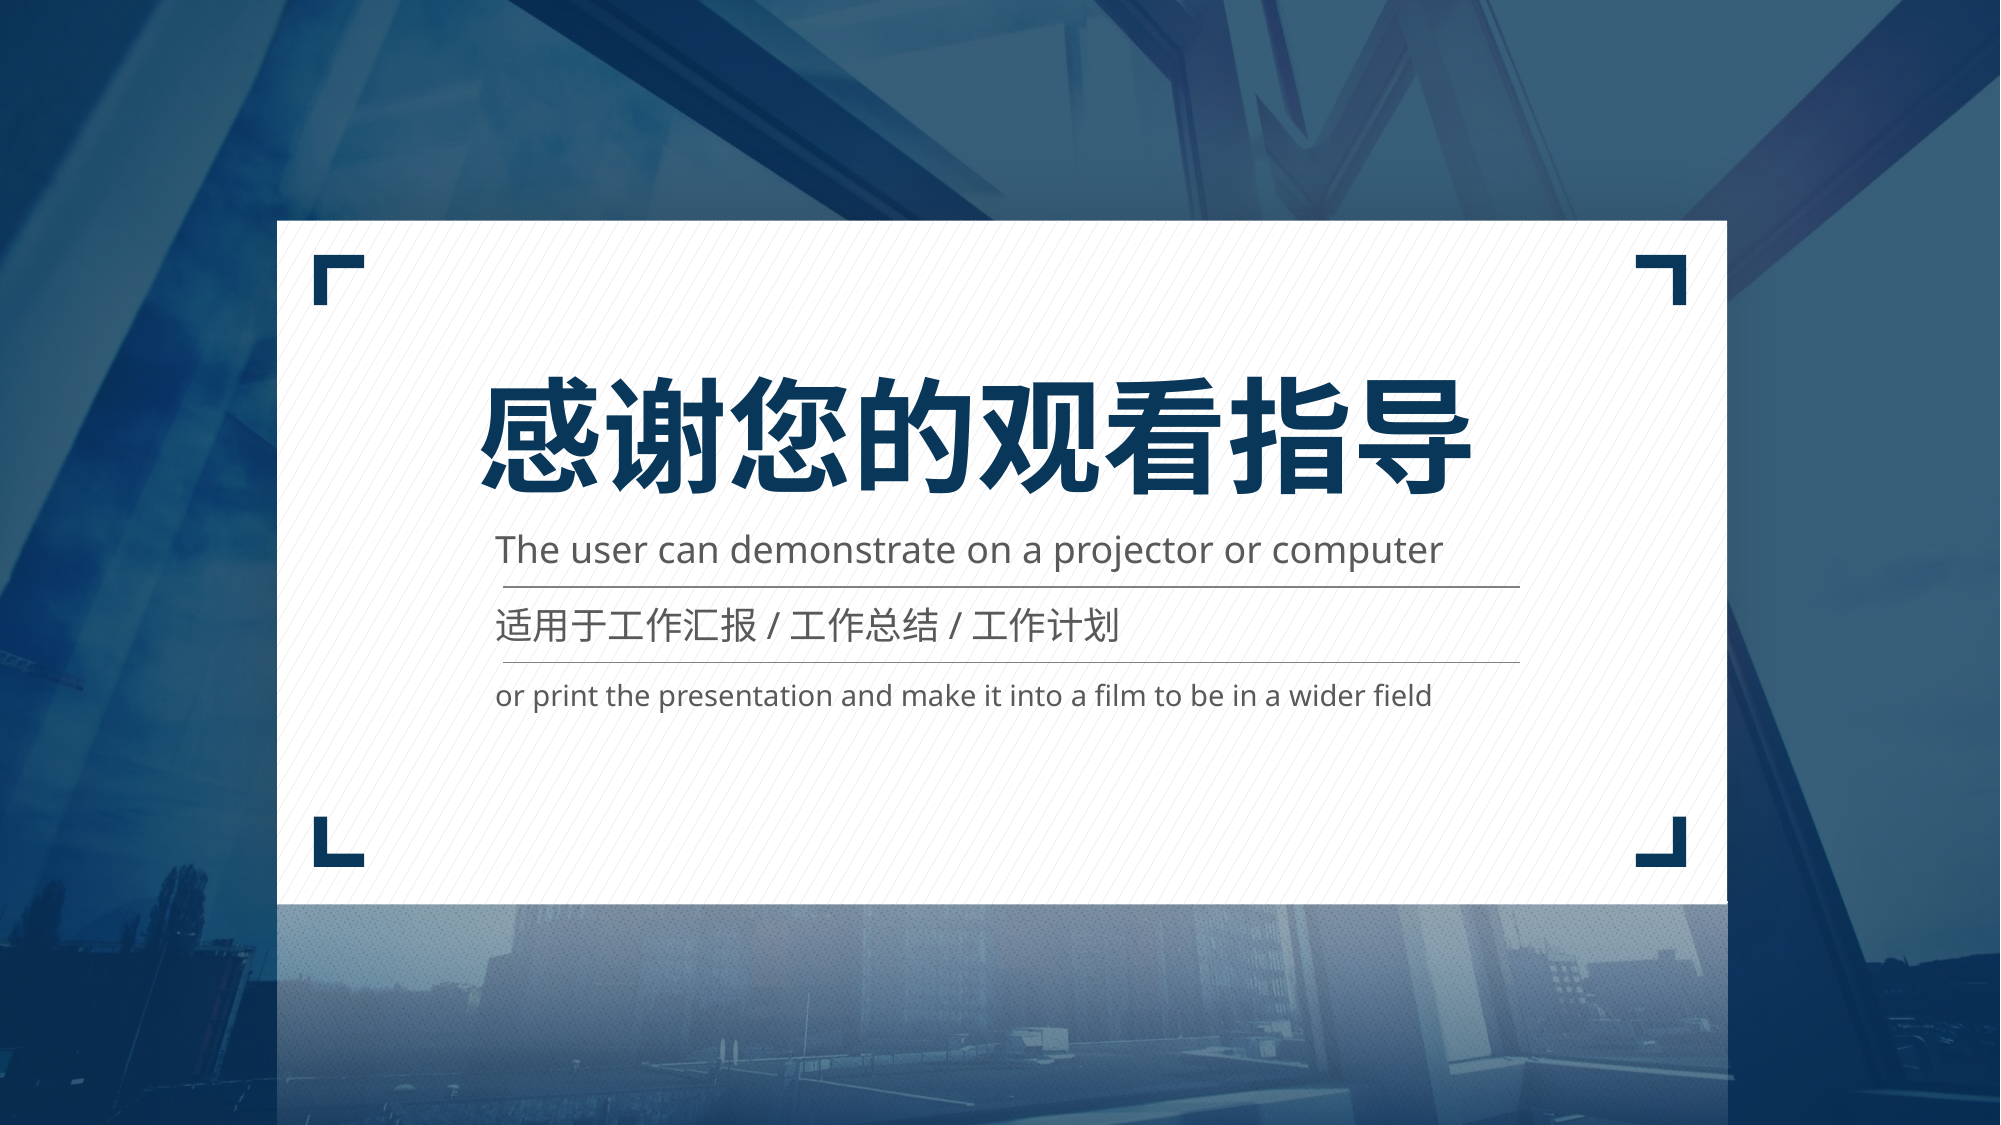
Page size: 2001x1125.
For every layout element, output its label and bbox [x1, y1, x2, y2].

text_box [277, 220, 1728, 905]
picture [0, 0, 2000, 1125]
text_box [480, 586, 1521, 663]
